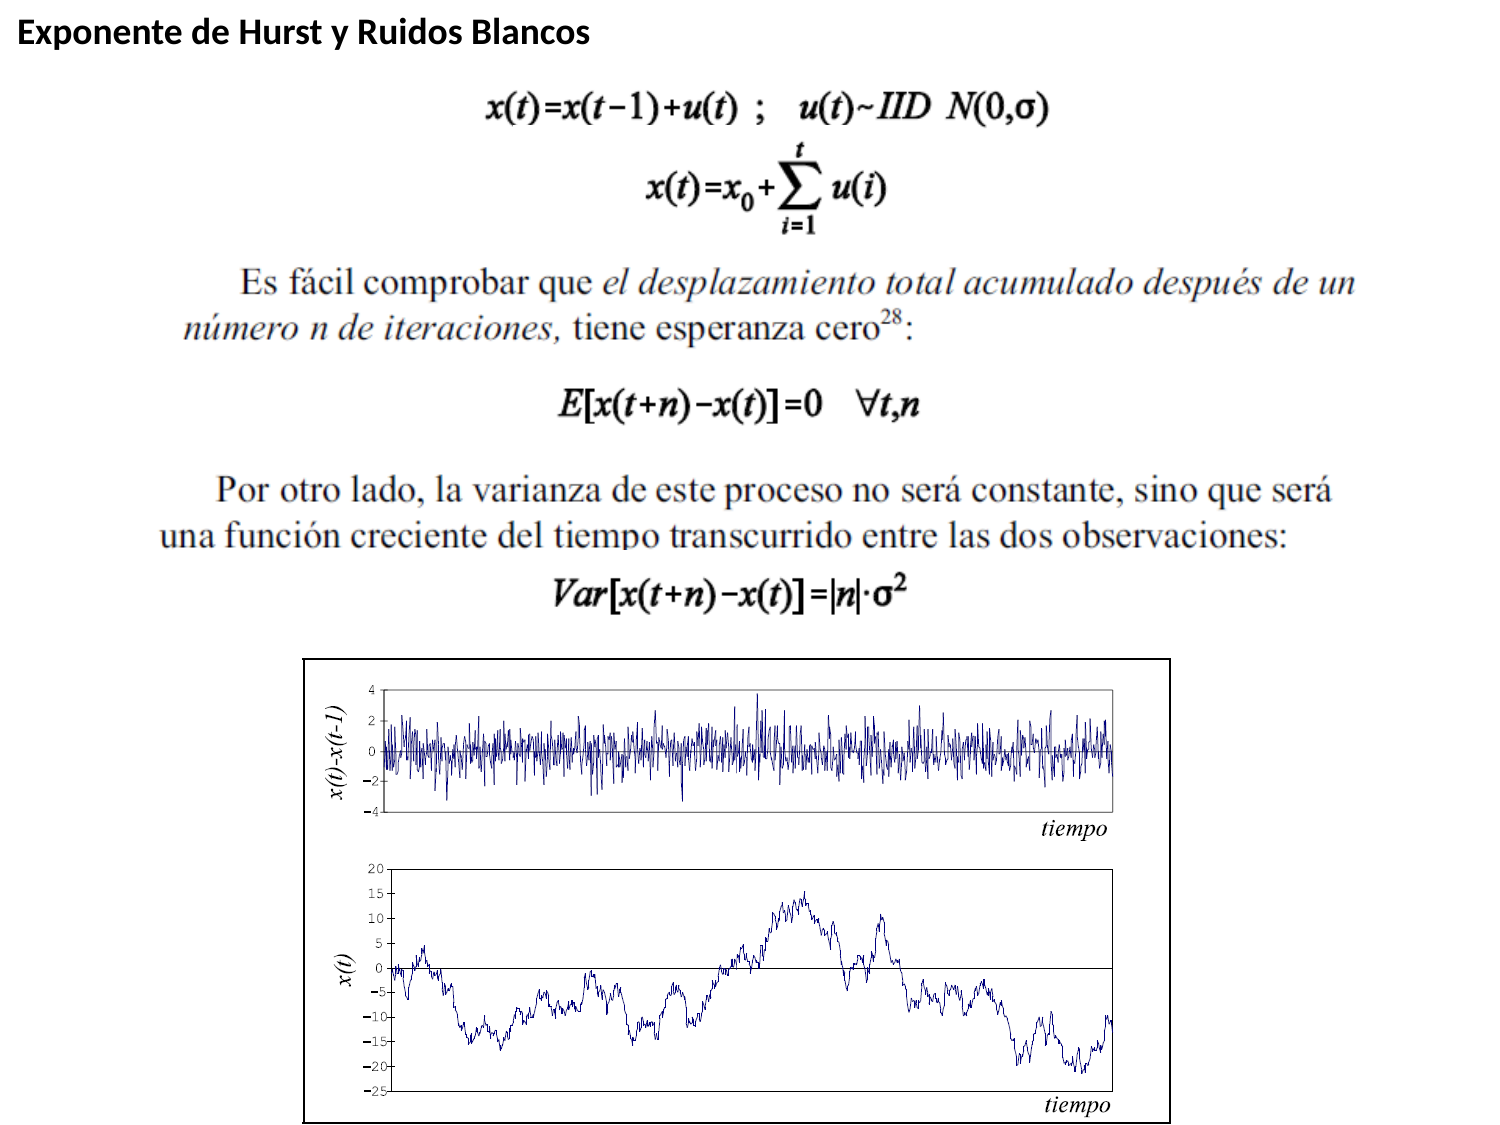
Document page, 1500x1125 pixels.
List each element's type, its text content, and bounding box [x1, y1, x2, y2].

picture [300, 655, 1174, 1125]
picture [206, 77, 1206, 253]
picture [537, 373, 1001, 443]
picture [147, 467, 1353, 645]
picture [170, 255, 1381, 369]
text_box Exponente de Hurst y Ruidos Blancos [2, 0, 607, 60]
